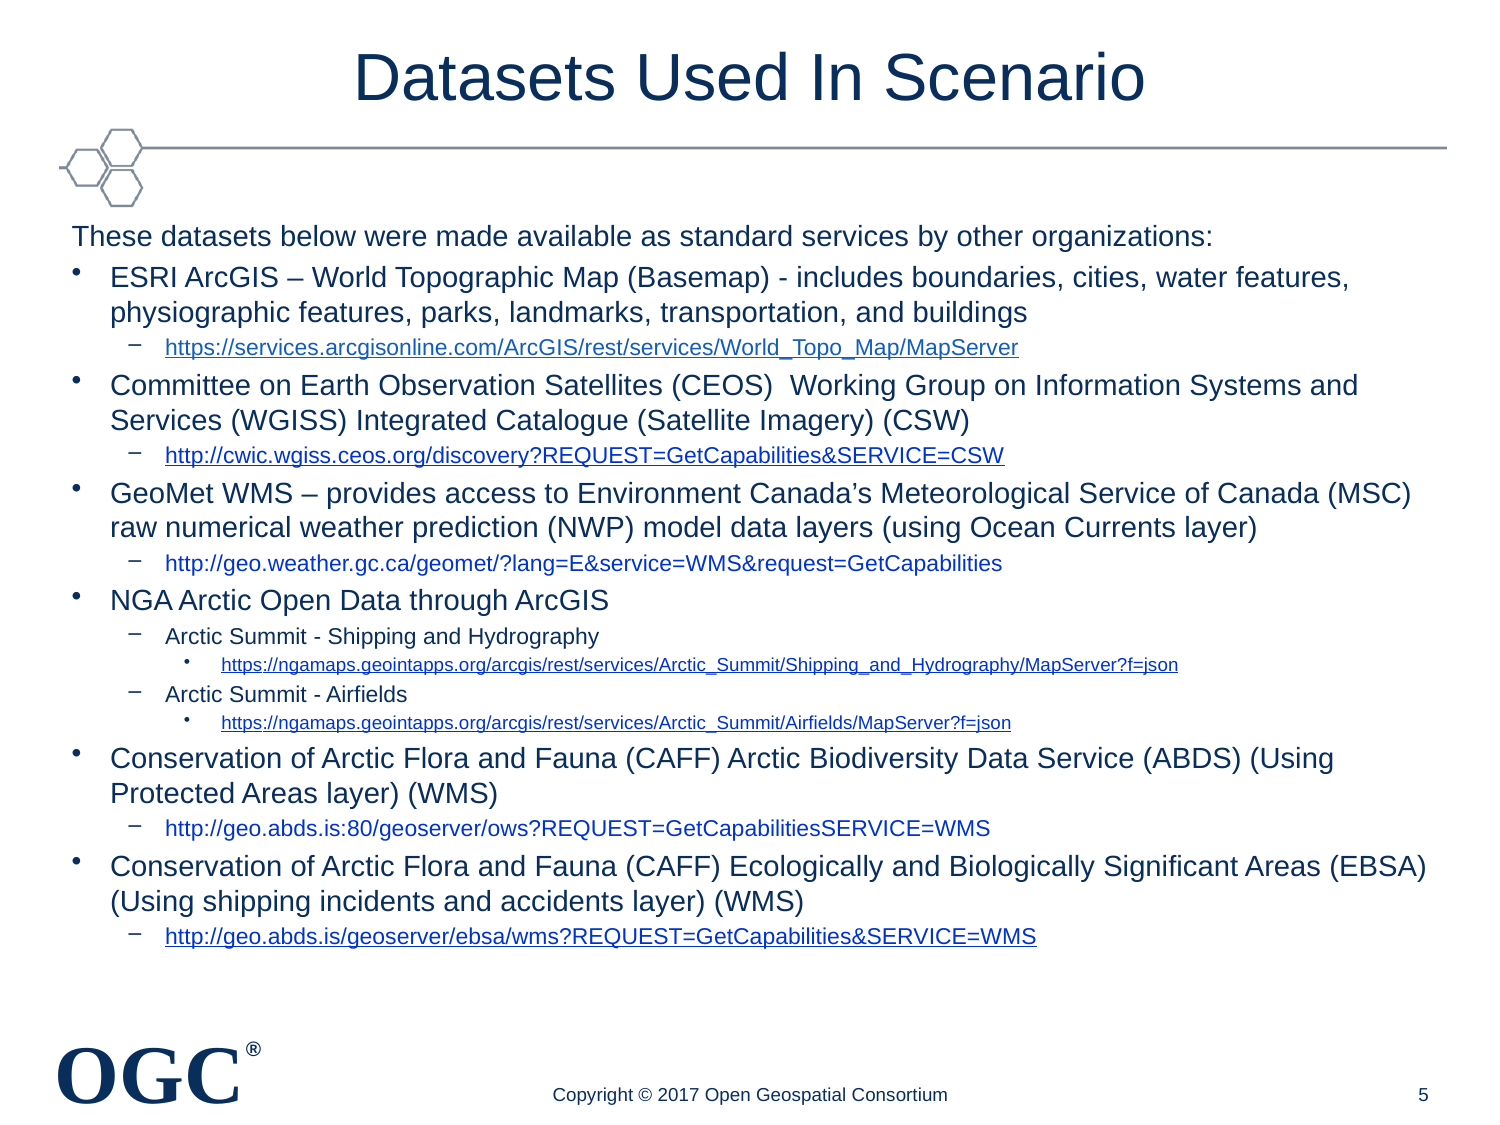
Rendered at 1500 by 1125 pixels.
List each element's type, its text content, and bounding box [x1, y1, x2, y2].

list These datasets below were made available as standard services by other organizations: ESRI ArcGIS – World Topographic Map (Basemap) - includes boundaries, cities, water features, physiographic features, parks, landmarks, transportation, and buildings https://services.arcgisonline.com/ArcGIS/rest/services/World_Topo_Map/MapServer Committee on Earth Observation Satellites (CEOS) Working Group on Information Systems and Services (WGISS) Integrated Catalogue (Satellite Imagery) (CSW) http://cwic.wgiss.ceos.org/discovery?REQUEST=GetCapabilities&SERVICE=CSW GeoMet WMS – provides access to Environment Canada’s Meteorological Service of Canada (MSC) raw numerical weather prediction (NWP) model data layers (using Ocean Currents layer) http://geo.weather.gc.ca/geomet/?lang=E&service=WMS&request=GetCapabilities NGA Arctic Open Data through ArcGIS Arctic Summit - Shipping and Hydrography https://ngamaps.geointapps.org/arcgis/rest/services/Arctic_Summit/Shipping_and_Hydrography/MapServer?f=json Arctic Summit - Airfields https://ngamaps.geointapps.org/arcgis/rest/services/Arctic_Summit/Airfields/MapServer?f=json Conservation of Arctic Flora and Fauna (CAFF) Arctic Biodiversity Data Service (ABDS) (Using Protected Areas layer) (WMS) http://geo.abds.is:80/geoserver/ows?REQUEST=GetCapabilitiesSERVICE=WMS Conservation of Arctic Flora and Fauna (CAFF) Ecologically and Biologically Significant Areas (EBSA) (Using shipping incidents and accidents layer) (WMS) http://geo.abds.is/geoserver/ebsa/wms?REQUEST=GetCapabilities&SERVICE=WMS [56, 209, 1445, 1013]
footer Copyright © 2017 Open Geospatial Consortium [487, 1074, 1013, 1113]
picture [59, 136, 1447, 208]
title Datasets Used In Scenario [37, 22, 1463, 136]
slide_number 5 [1130, 1074, 1444, 1113]
